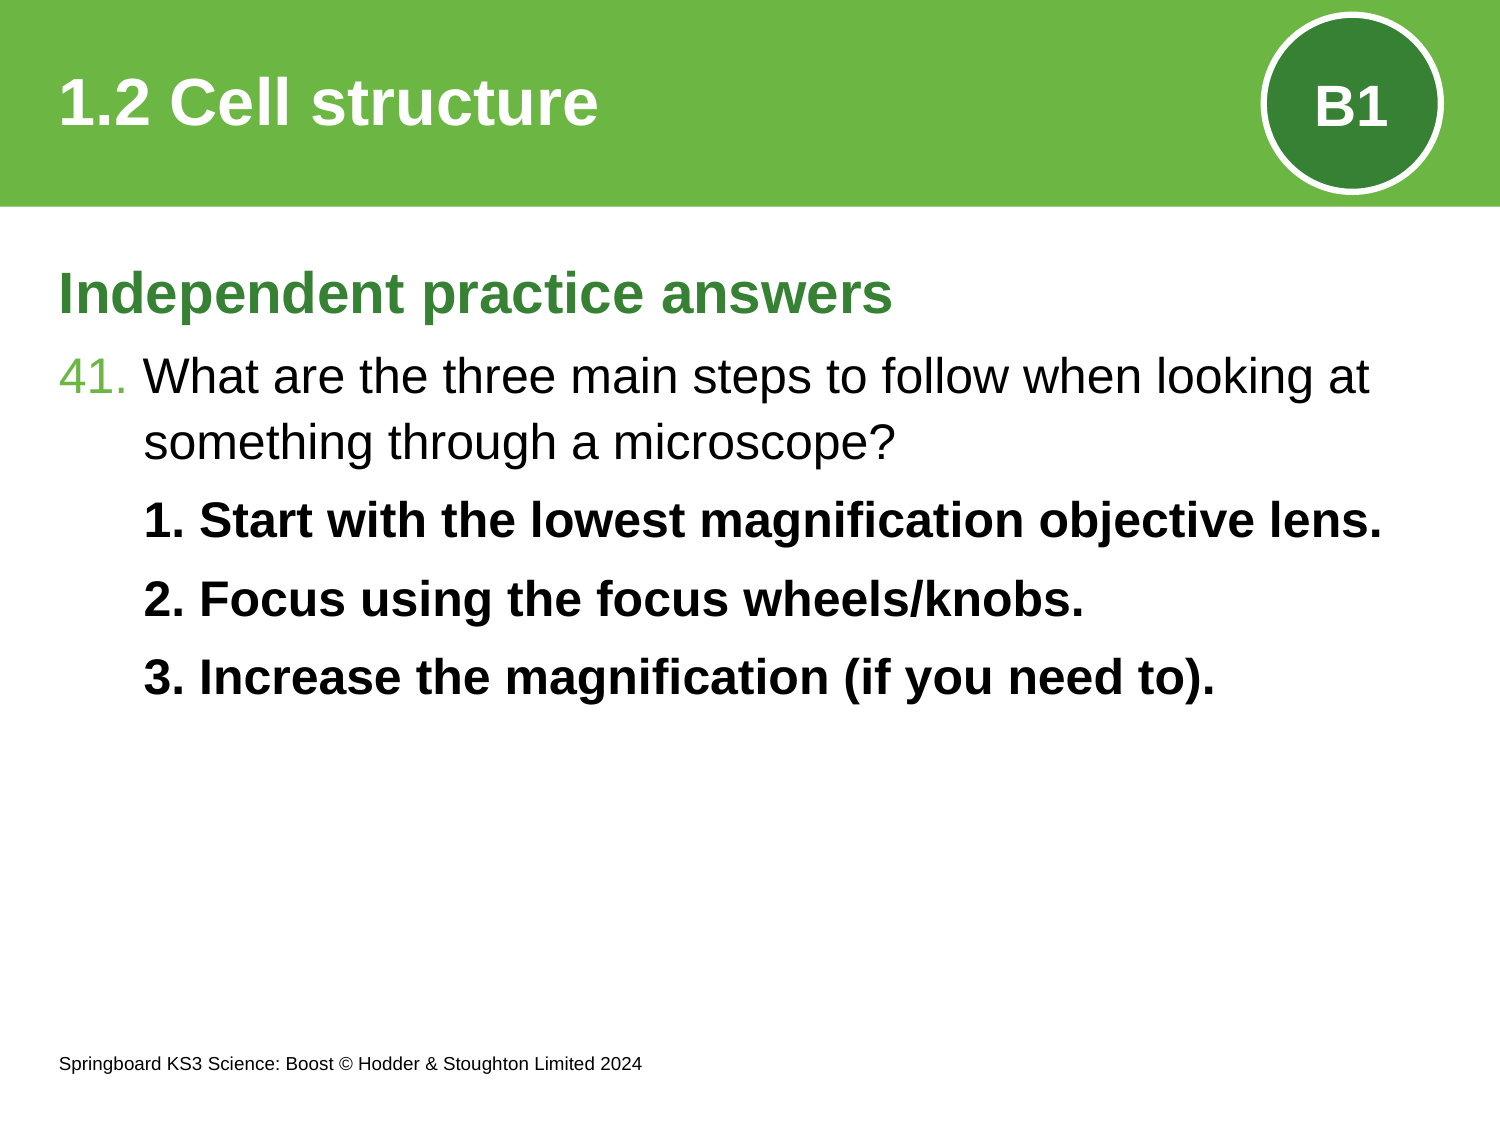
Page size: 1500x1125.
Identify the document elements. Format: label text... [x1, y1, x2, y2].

text_box B1 [1262, 13, 1442, 193]
title 1.2 Cell structure [59, 0, 1240, 207]
list Independent practice answers 41. What are the three main steps to follow when looking at something through a microscope? 1. Start with the lowest magnification objective lens. 2. Focus using the focus wheels/knobs. 3. Increase the magnification (if you need to). [59, 248, 1441, 987]
footer Springboard KS3 Science: Boost © Hodder & Stoughton Limited 2024 [59, 1033, 680, 1094]
